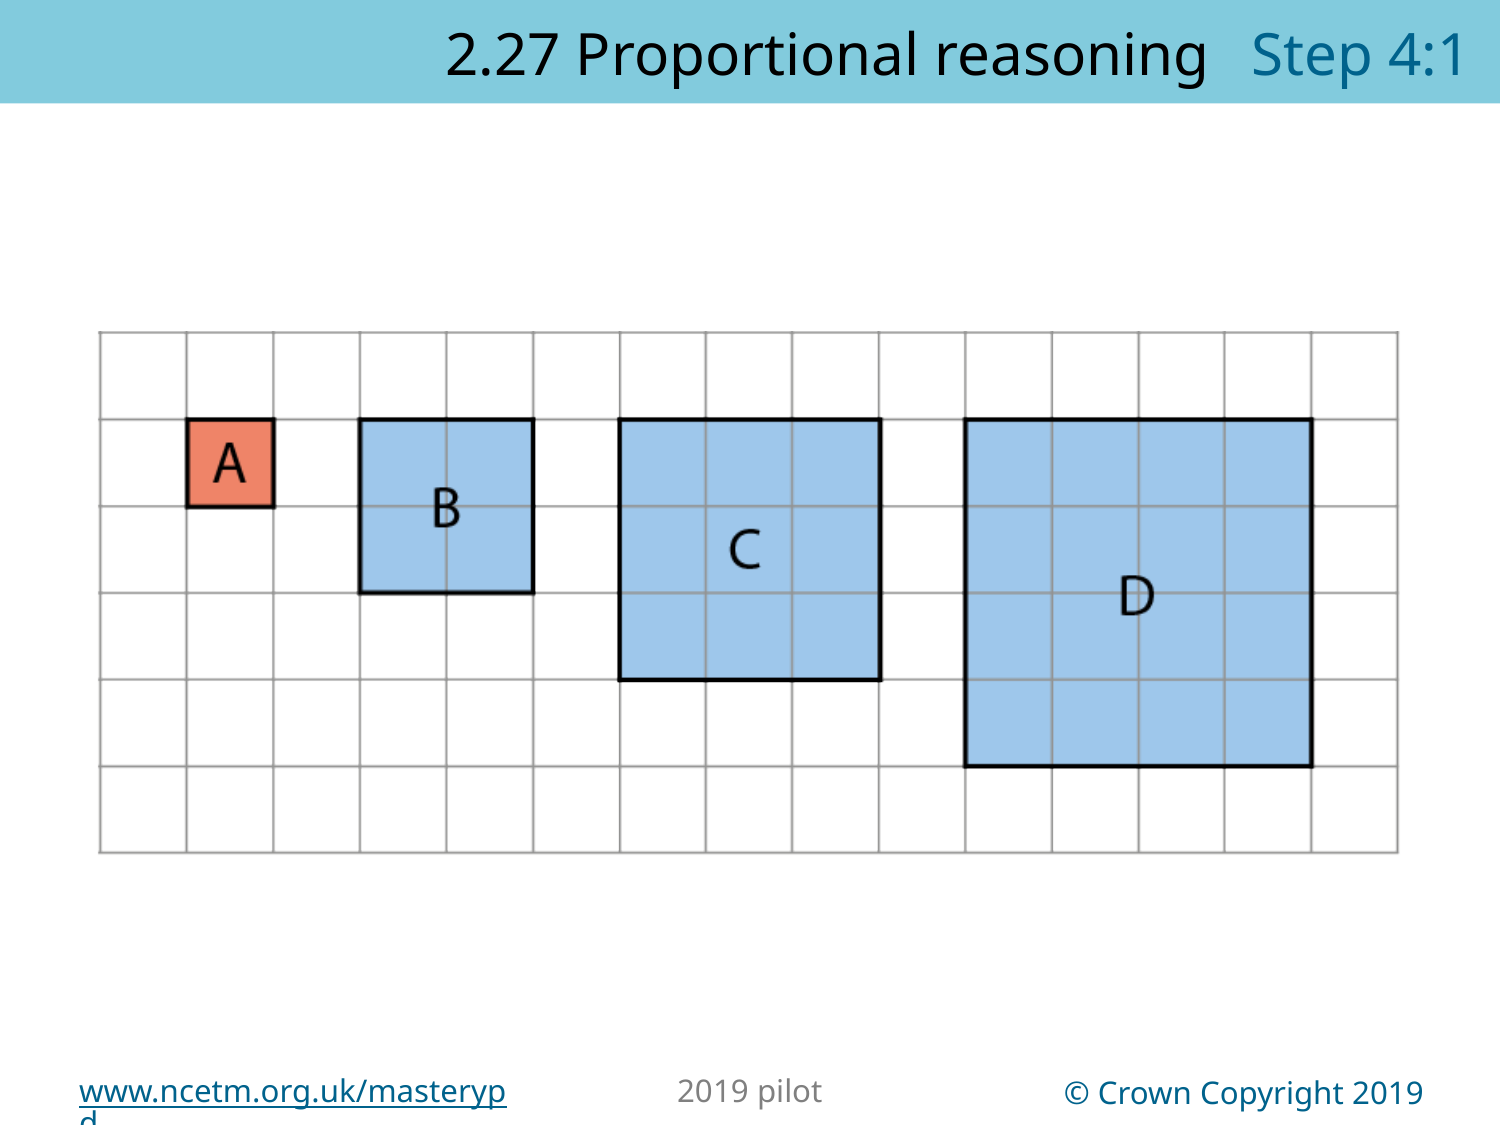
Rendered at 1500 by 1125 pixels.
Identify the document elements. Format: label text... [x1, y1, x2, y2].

list 2.27 Proportional reasoning Step 4:1 [0, 0, 1500, 104]
picture [95, 331, 1405, 913]
